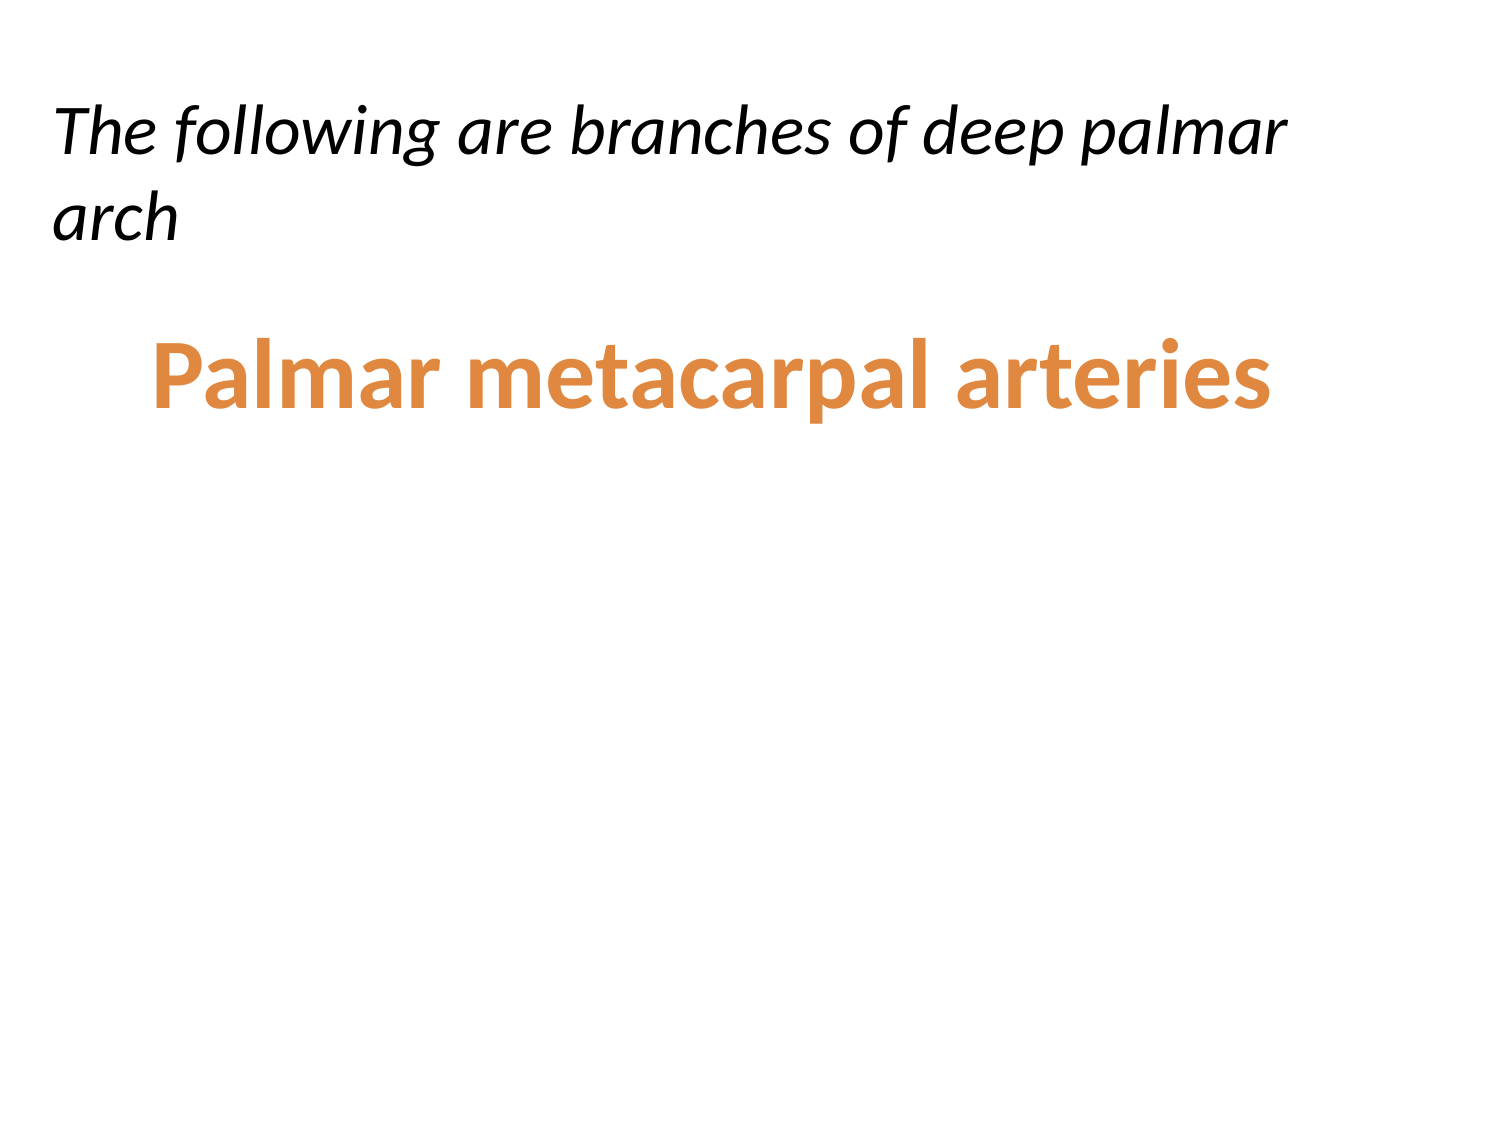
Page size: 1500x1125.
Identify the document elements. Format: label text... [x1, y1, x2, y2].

title The following are branches of deep palmar arch [37, 75, 1388, 263]
list Palmar metacarpal arteries [37, 275, 1388, 463]
